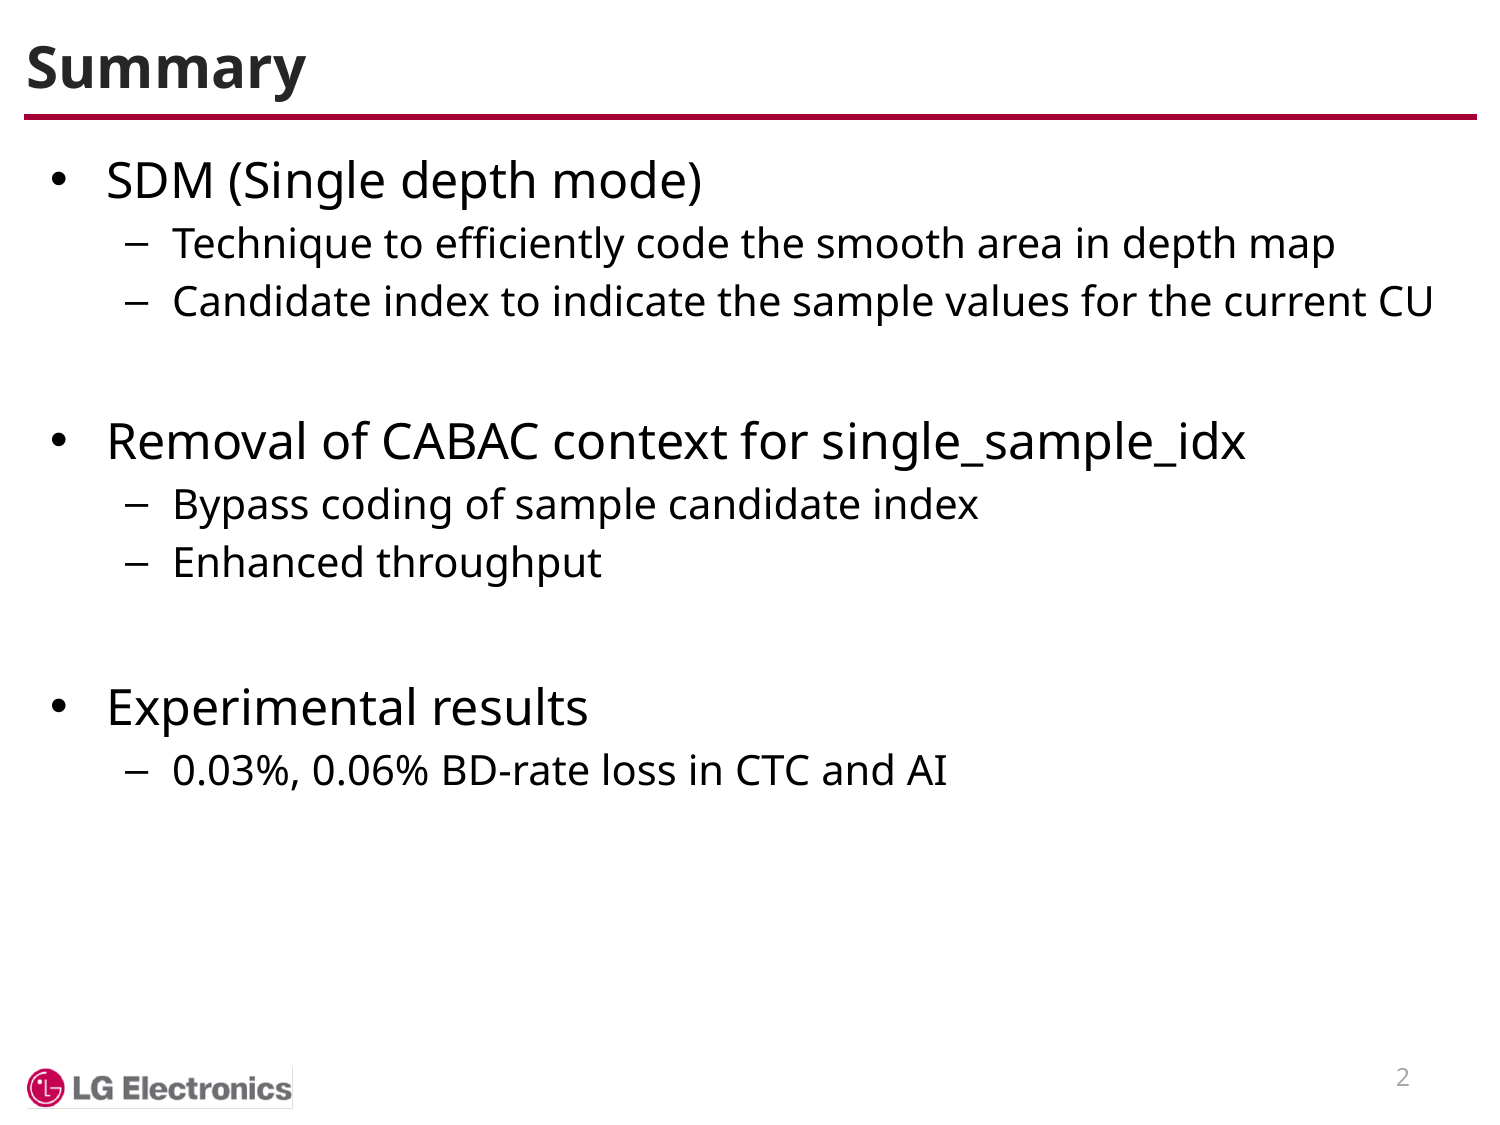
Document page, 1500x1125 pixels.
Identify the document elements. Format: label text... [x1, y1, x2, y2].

picture [26, 1066, 293, 1109]
slide_number 2 [1074, 1054, 1425, 1103]
title Summary [11, 23, 1465, 108]
list SDM (Single depth mode) Technique to efficiently code the smooth area in depth map Candidate index to indicate the sample values for the current CU Removal of CABAC context for single_sample_idx Bypass coding of sample candidate index Enhanced throughput Experimental results 0.03%, 0.06% BD-rate loss in CTC and AI [35, 140, 1465, 1043]
